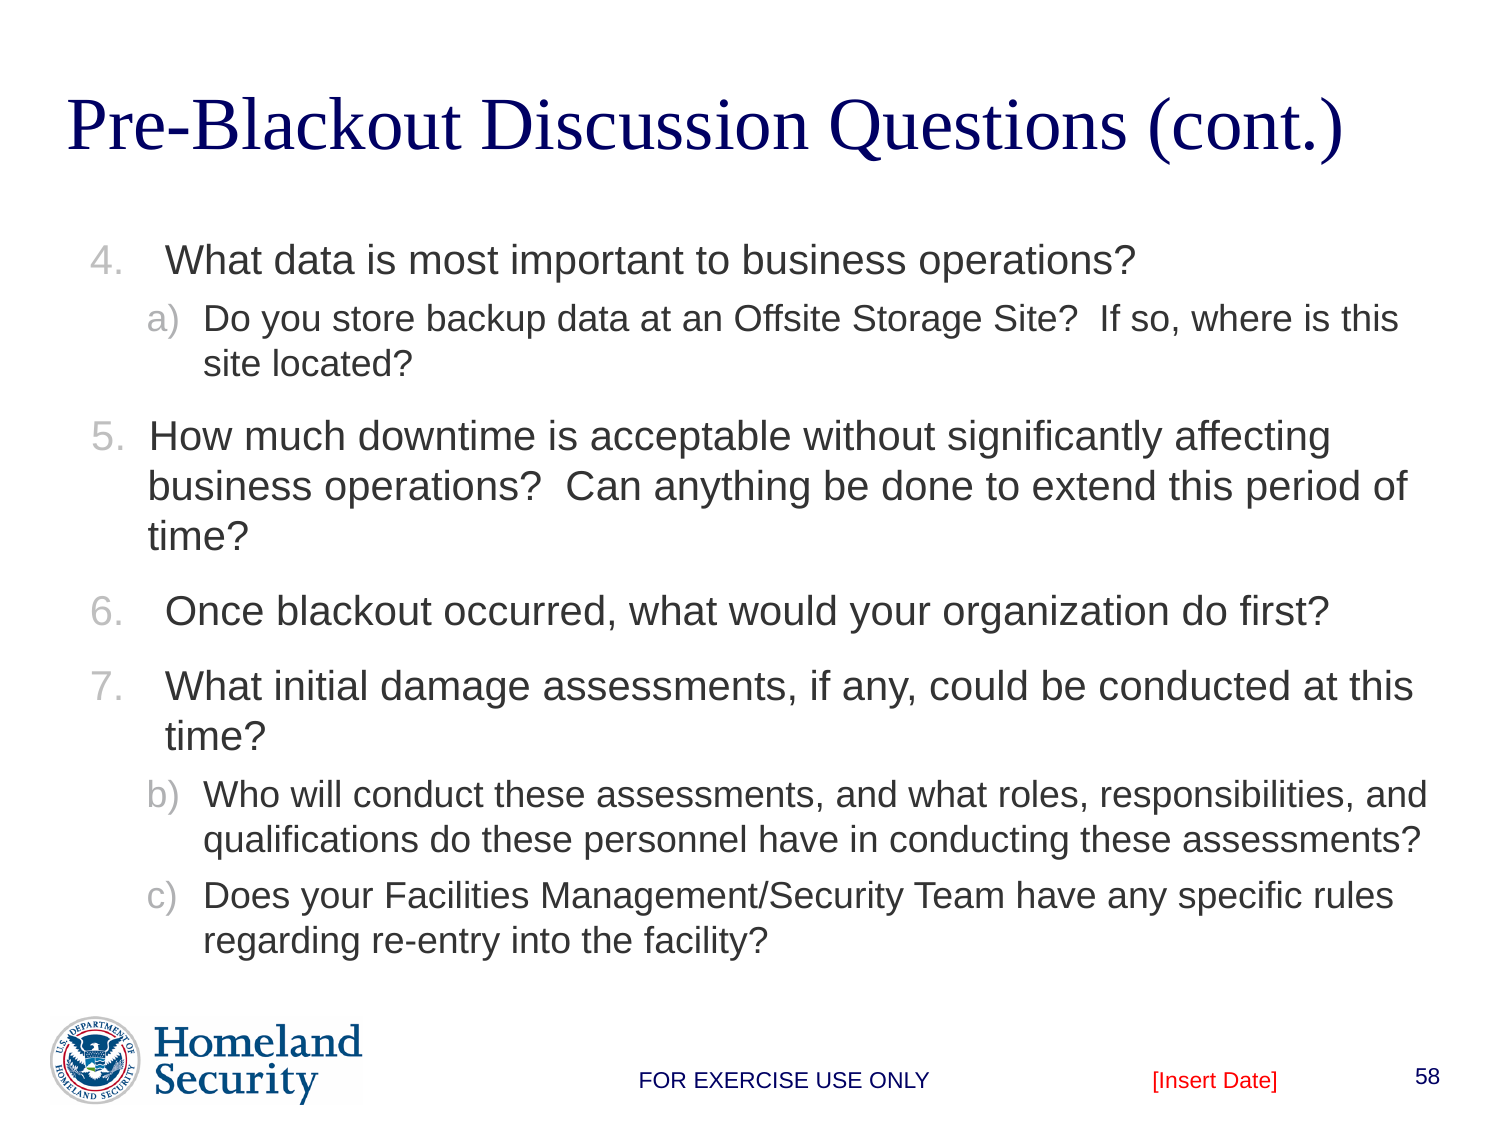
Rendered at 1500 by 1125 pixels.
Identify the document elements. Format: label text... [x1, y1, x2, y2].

title Pre-Blackout Discussion Questions (cont.) [51, 0, 1376, 173]
slide_number 58 [1399, 1053, 1476, 1097]
list 4. What data is most important to business operations? Do you store backup data at an Offsite Storage Site? If so, where is this site located? 5. How much downtime is acceptable without significantly affecting business operations? Can anything be done to extend this period of time? 6. Once blackout occurred, what would your organization do first? 7. What initial damage assessments, if any, could be conducted at this time? Who will conduct these assessments, and what roles, responsibilities, and qualifications do these personnel have in conducting these assessments? Does your Facilities Management/Security Team have any specific rules regarding re-entry into the facility? [75, 224, 1450, 968]
picture [50, 1016, 363, 1105]
